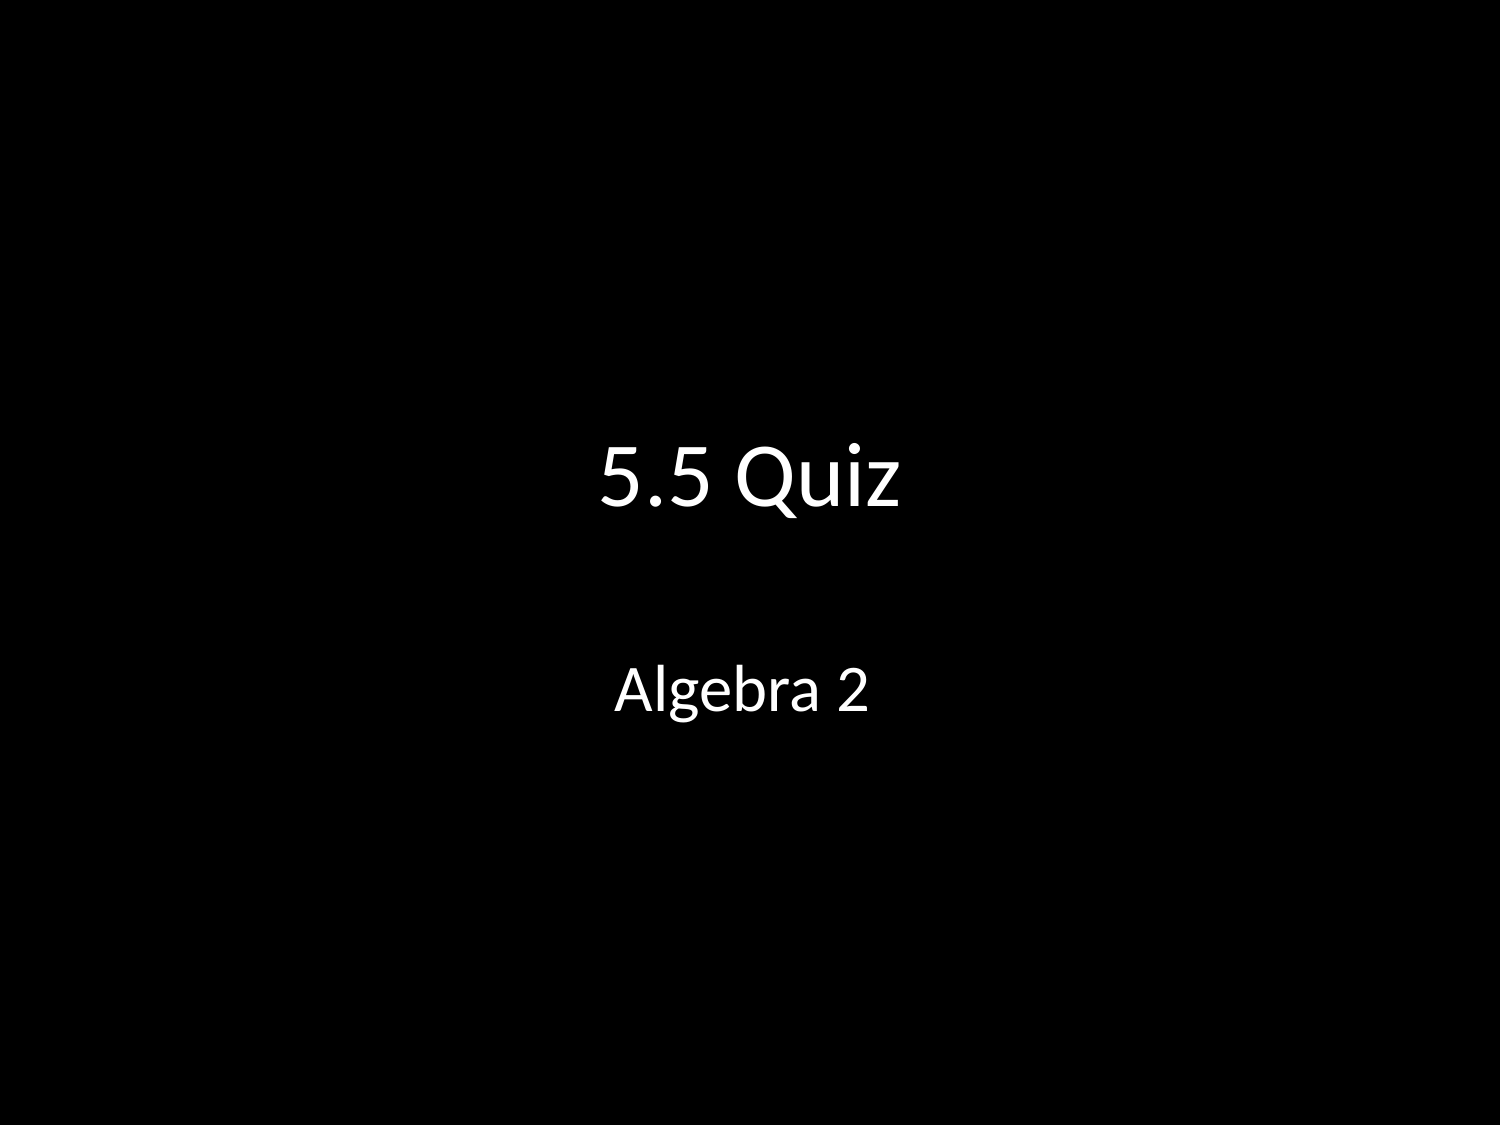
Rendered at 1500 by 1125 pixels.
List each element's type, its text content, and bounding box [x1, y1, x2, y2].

title 5.5 Quiz [112, 349, 1388, 591]
subtitle Algebra 2 [225, 637, 1275, 925]
